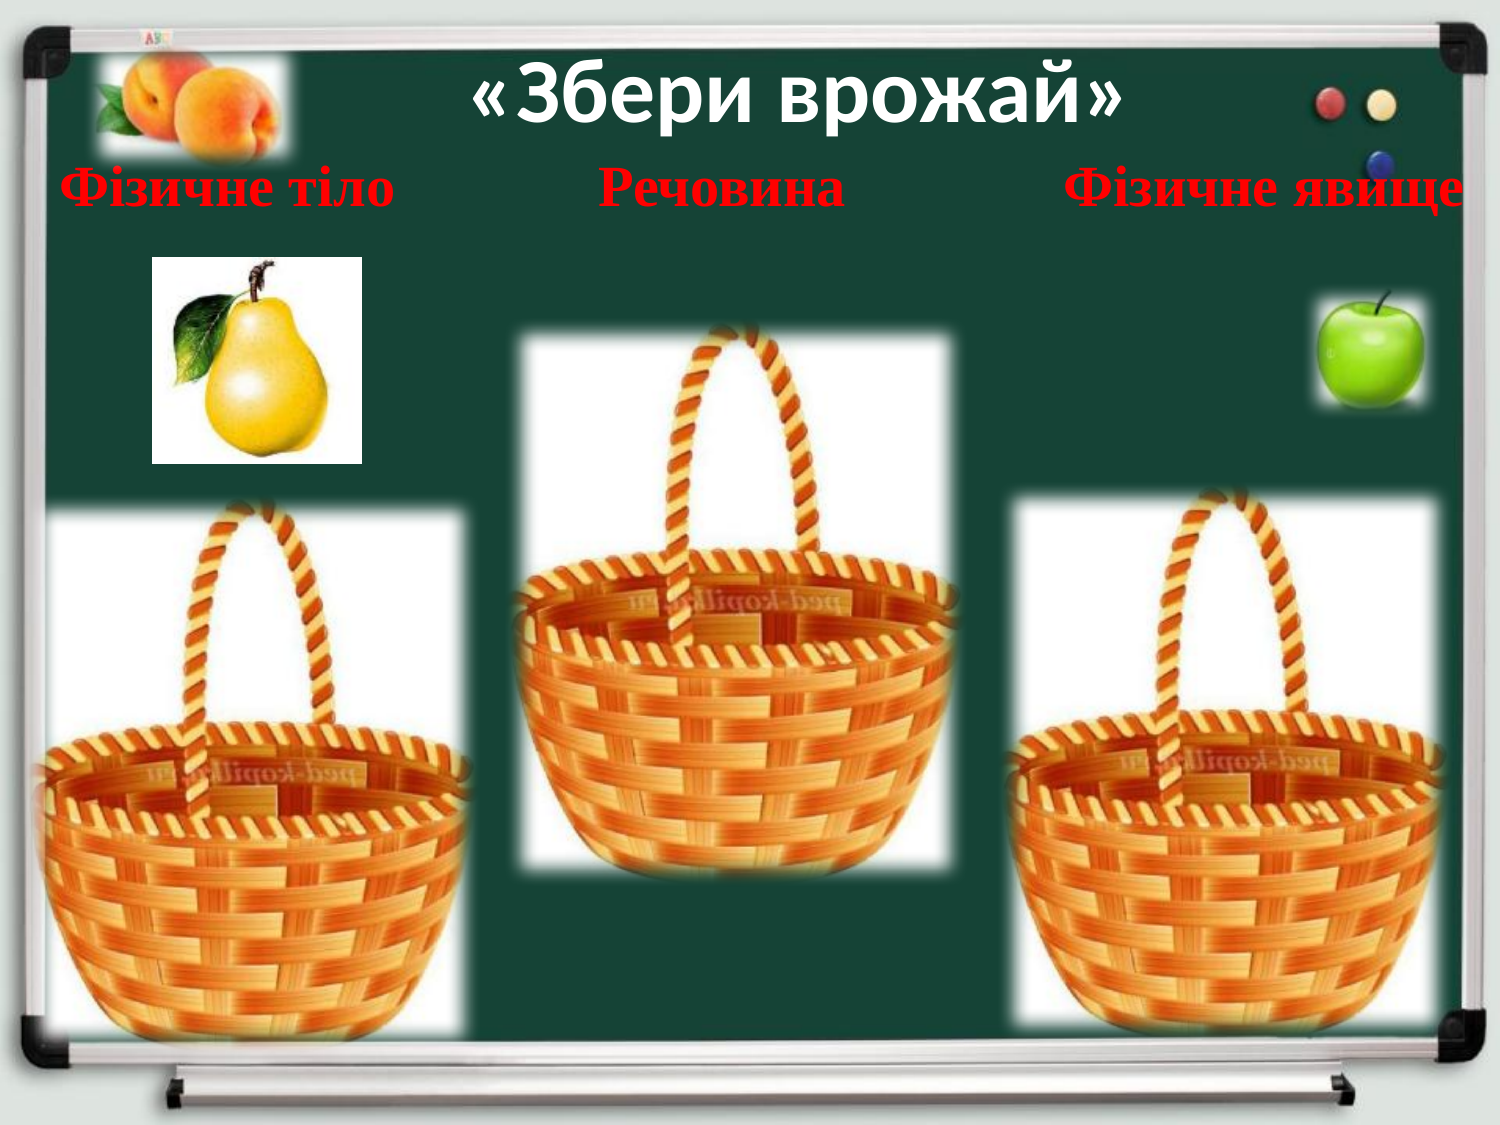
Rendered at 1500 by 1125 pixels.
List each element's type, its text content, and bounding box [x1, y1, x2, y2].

picture [0, 0, 1500, 175]
text_box Фізичне тіло Речовина Фізичне явище [0, 140, 1500, 226]
text_box «Збери врожай» [199, 23, 1401, 149]
picture [0, 226, 1500, 1125]
